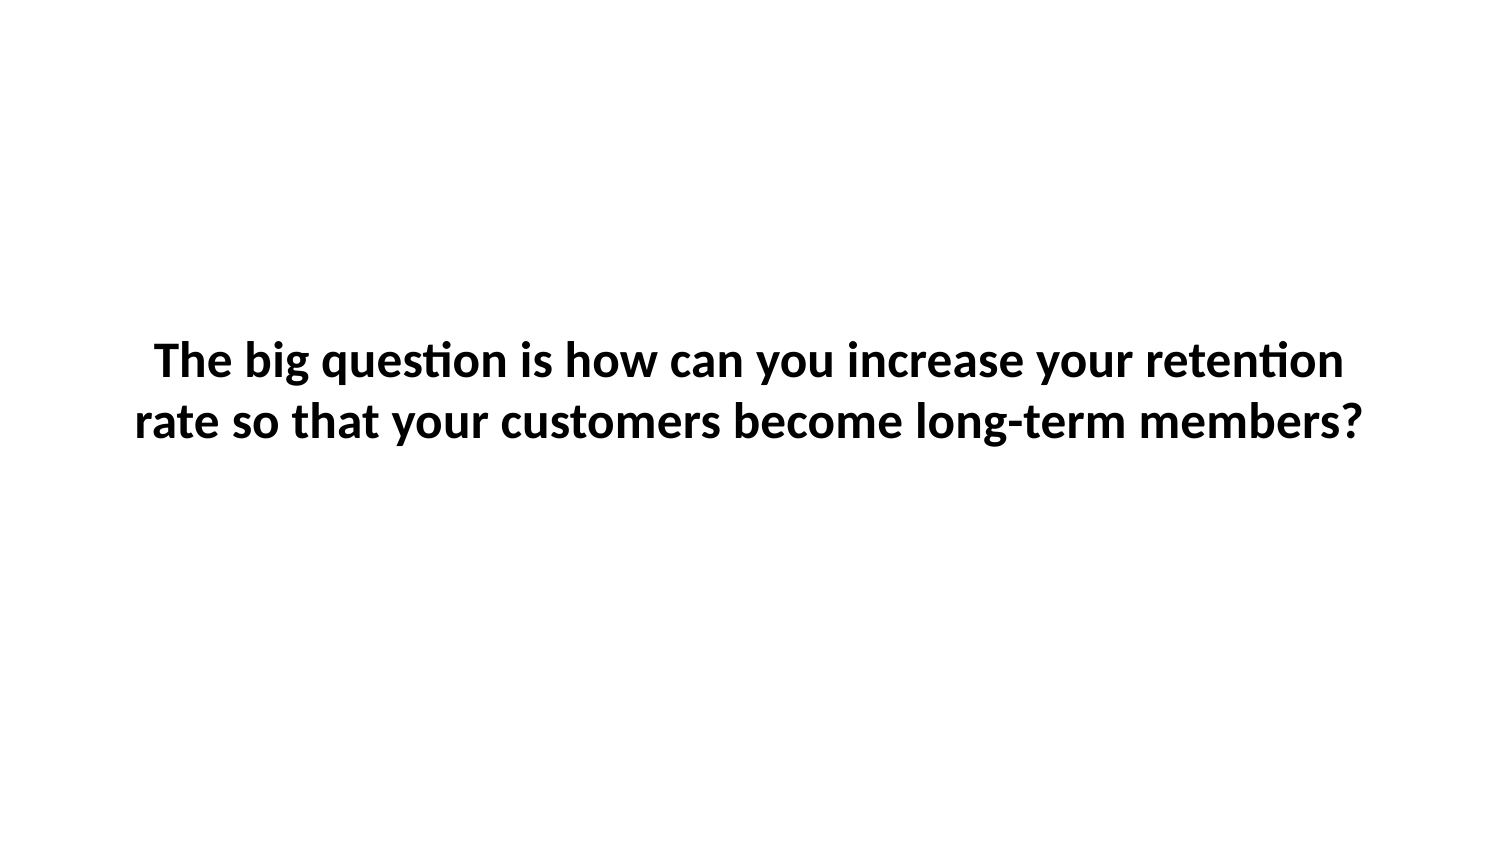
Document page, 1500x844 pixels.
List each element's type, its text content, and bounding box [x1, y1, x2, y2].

title The big question is how can you increase your retention rate so that your customers become long-term members? [112, 296, 1388, 478]
